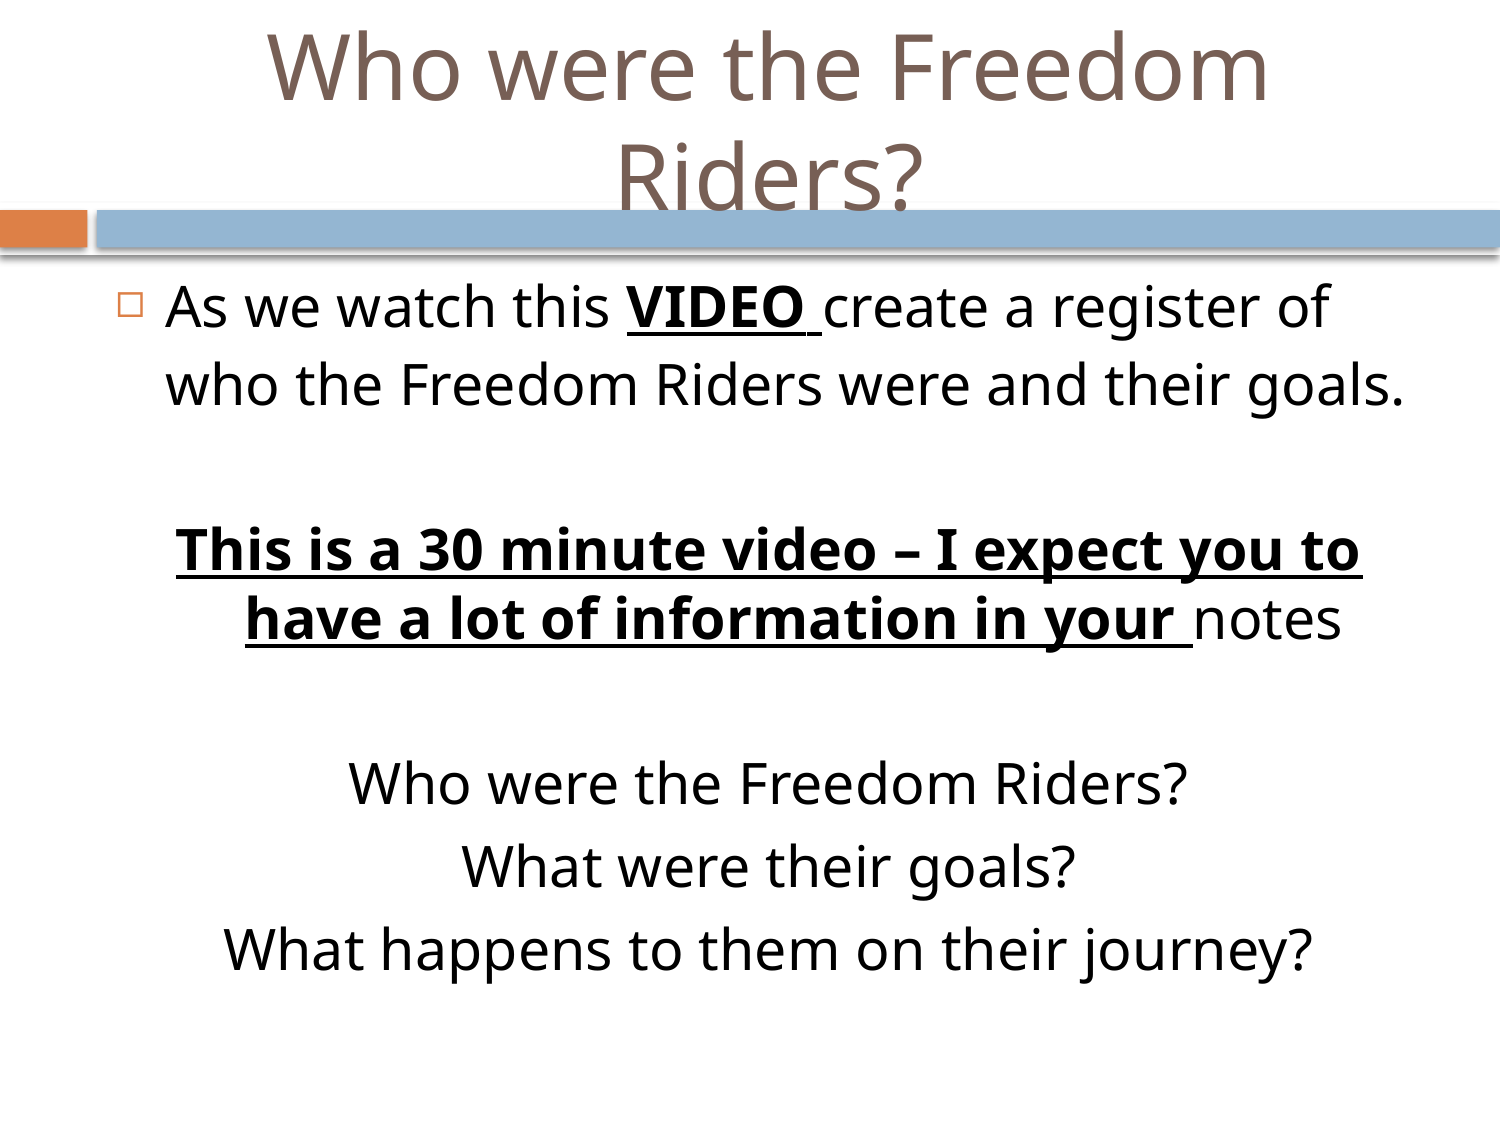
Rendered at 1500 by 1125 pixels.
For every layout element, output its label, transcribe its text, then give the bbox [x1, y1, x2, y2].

title Who were the Freedom Riders? [100, 37, 1438, 200]
list As we watch this VIDEO create a register of who the Freedom Riders were and their goals. This is a 30 minute video – I expect you to have a lot of information in your notes Who were the Freedom Riders? What were their goals? What happens to them on their journey? [100, 262, 1438, 1000]
